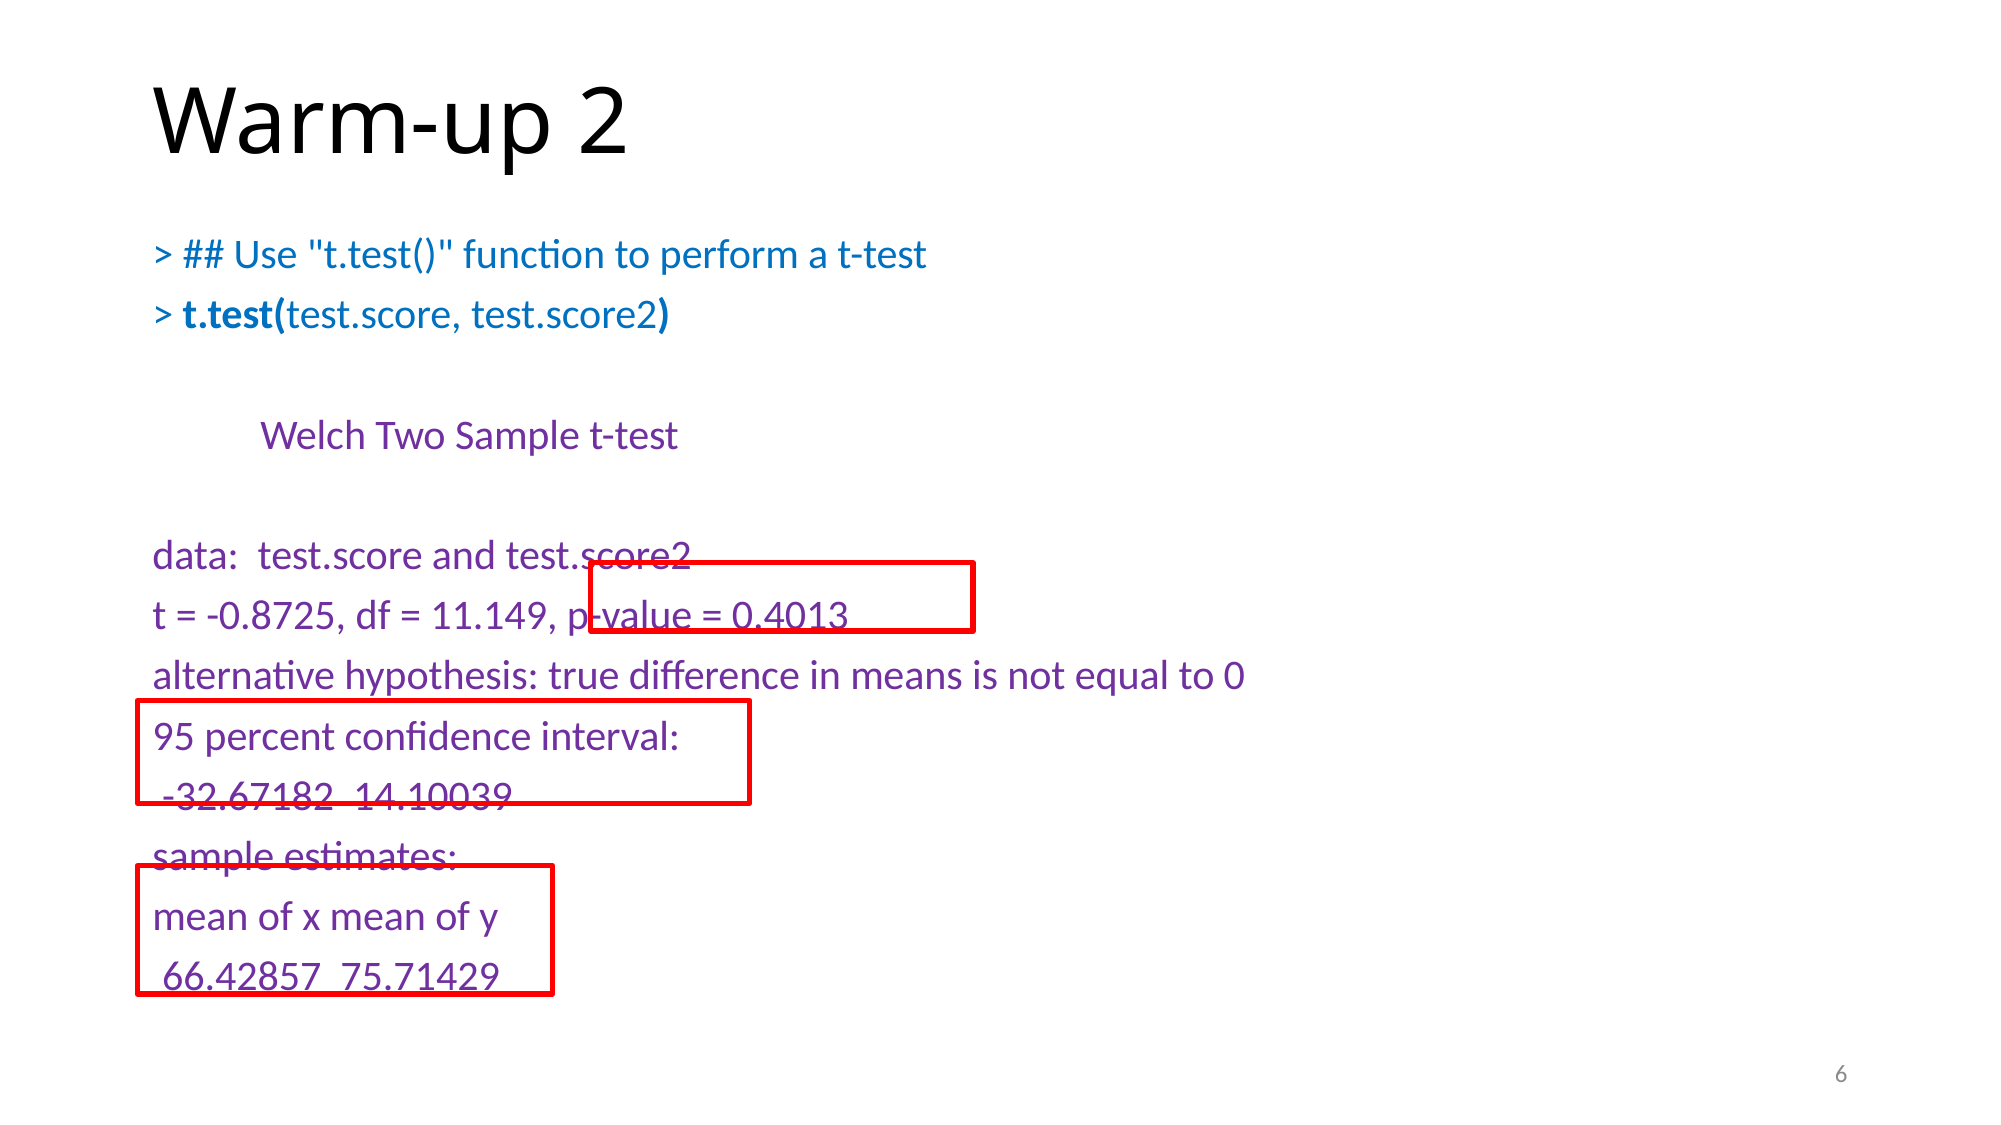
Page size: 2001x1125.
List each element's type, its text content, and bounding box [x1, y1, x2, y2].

text_box [590, 562, 974, 632]
text_box [137, 700, 750, 804]
title Warm-up 2 [137, 59, 1863, 189]
list > ## Use "t.test()" function to perform a t-test > t.test(test.score, test.score2) Welch Two Sample t-test data: test.score and test.score2 t = -0.8725, df = 11.149, p-value = 0.4013 alternative hypothesis: true difference in means is not equal to 0 95 percent confidence interval: -32.67182 14.10039 sample estimates: mean of x mean of y 66.42857 75.71429 [137, 224, 1863, 1014]
text_box [137, 865, 553, 995]
slide_number 5 [1412, 1042, 1863, 1103]
